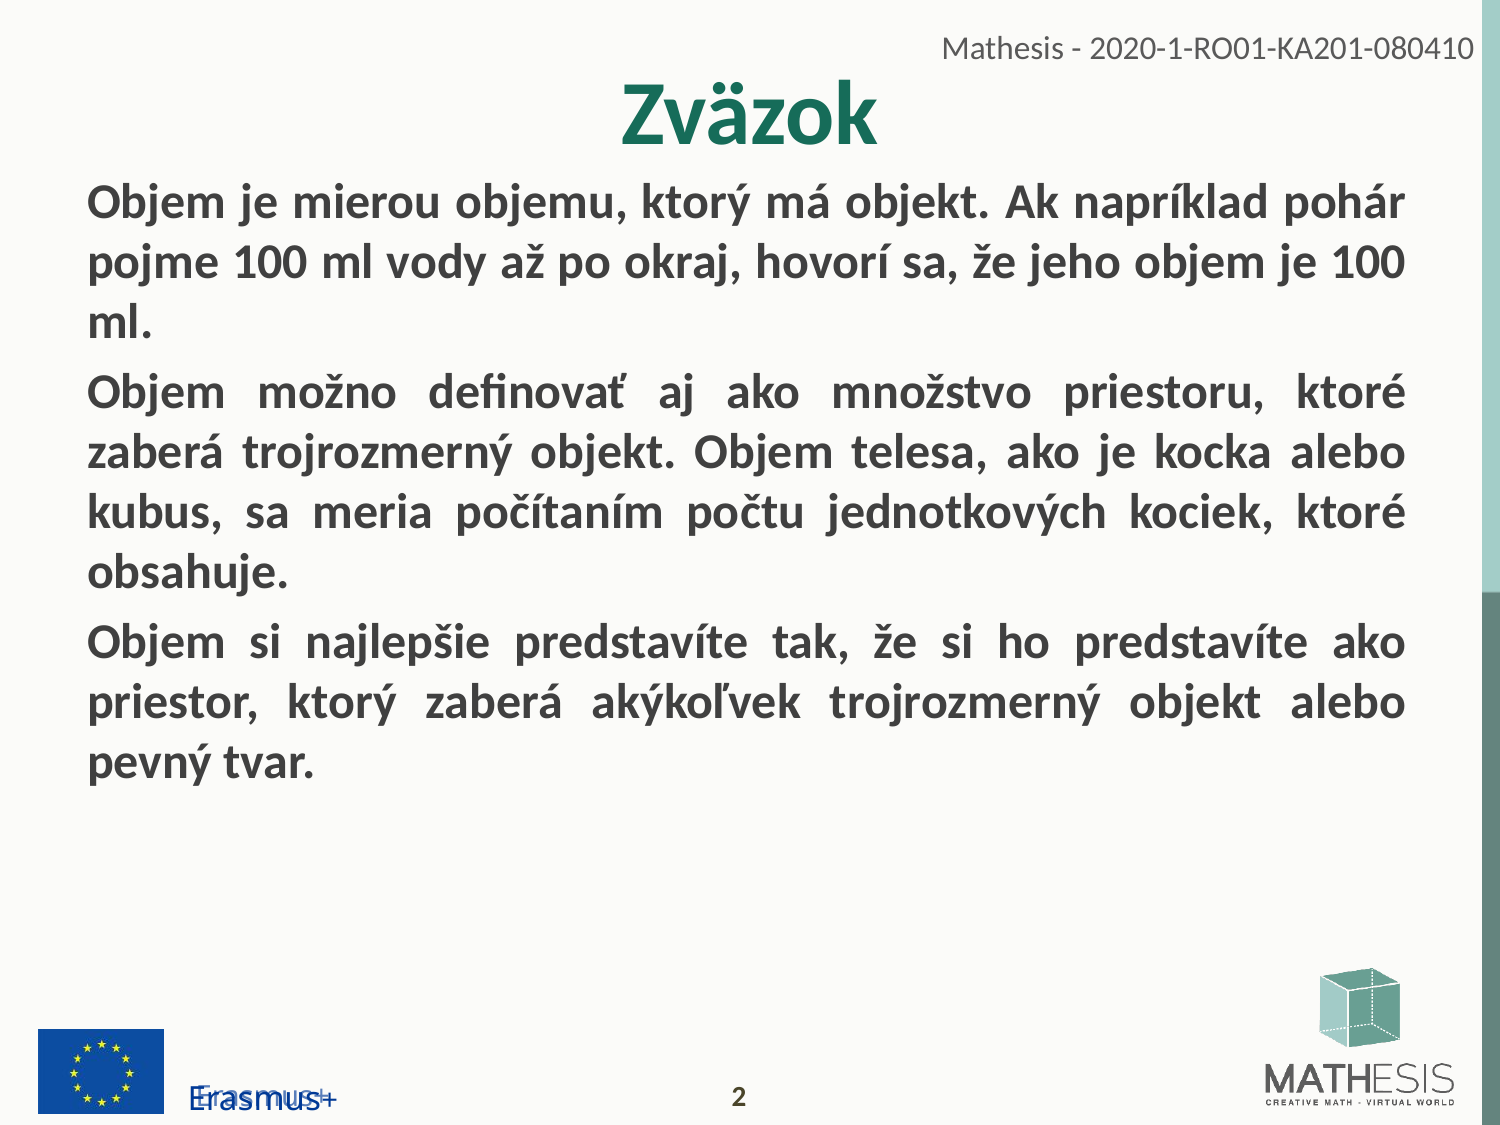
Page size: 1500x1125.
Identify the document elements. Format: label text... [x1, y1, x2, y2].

title Zväzok [75, 45, 1425, 233]
list Objem je mierou objemu, ktorý má objekt. Ak napríklad pohár pojme 100 ml vody až po okraj, hovorí sa, že jeho objem je 100 ml. Objem možno definovať aj ako množstvo priestoru, ktoré zaberá trojrozmerný objekt. Objem telesa, ako je kocka alebo kubus, sa meria počítaním počtu jednotkových kociek, ktoré obsahuje. Objem si najlepšie predstavíte tak, že si ho predstavíte ako priestor, ktorý zaberá akýkoľvek trojrozmerný objekt alebo pevný tvar. [72, 160, 1423, 1071]
picture [38, 1029, 164, 1114]
